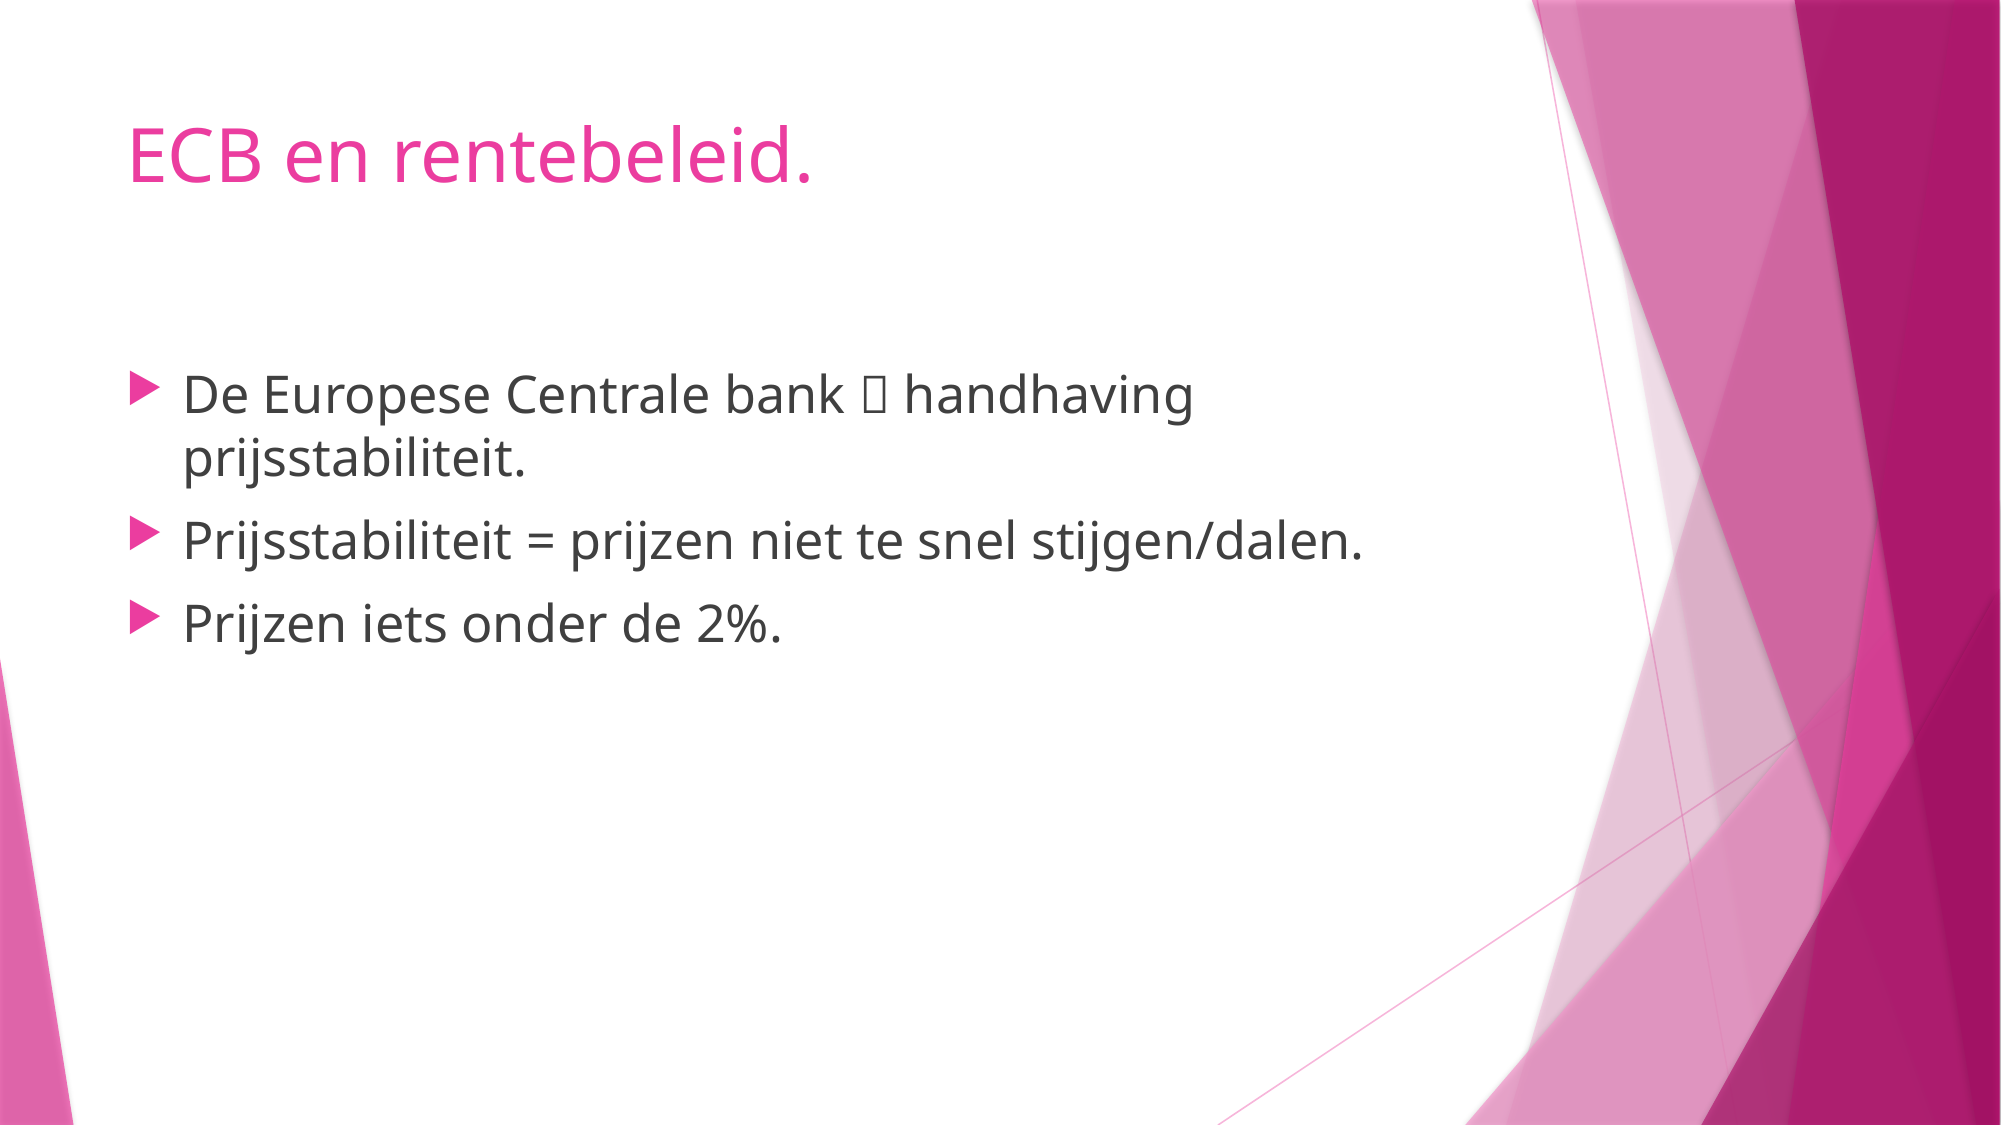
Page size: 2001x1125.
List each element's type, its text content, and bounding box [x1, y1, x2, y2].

title ECB en rentebeleid. [111, 99, 1522, 317]
list De Europese Centrale bank  handhaving prijsstabiliteit. Prijsstabiliteit = prijzen niet te snel stijgen/dalen. Prijzen iets onder de 2%. [111, 354, 1522, 992]
